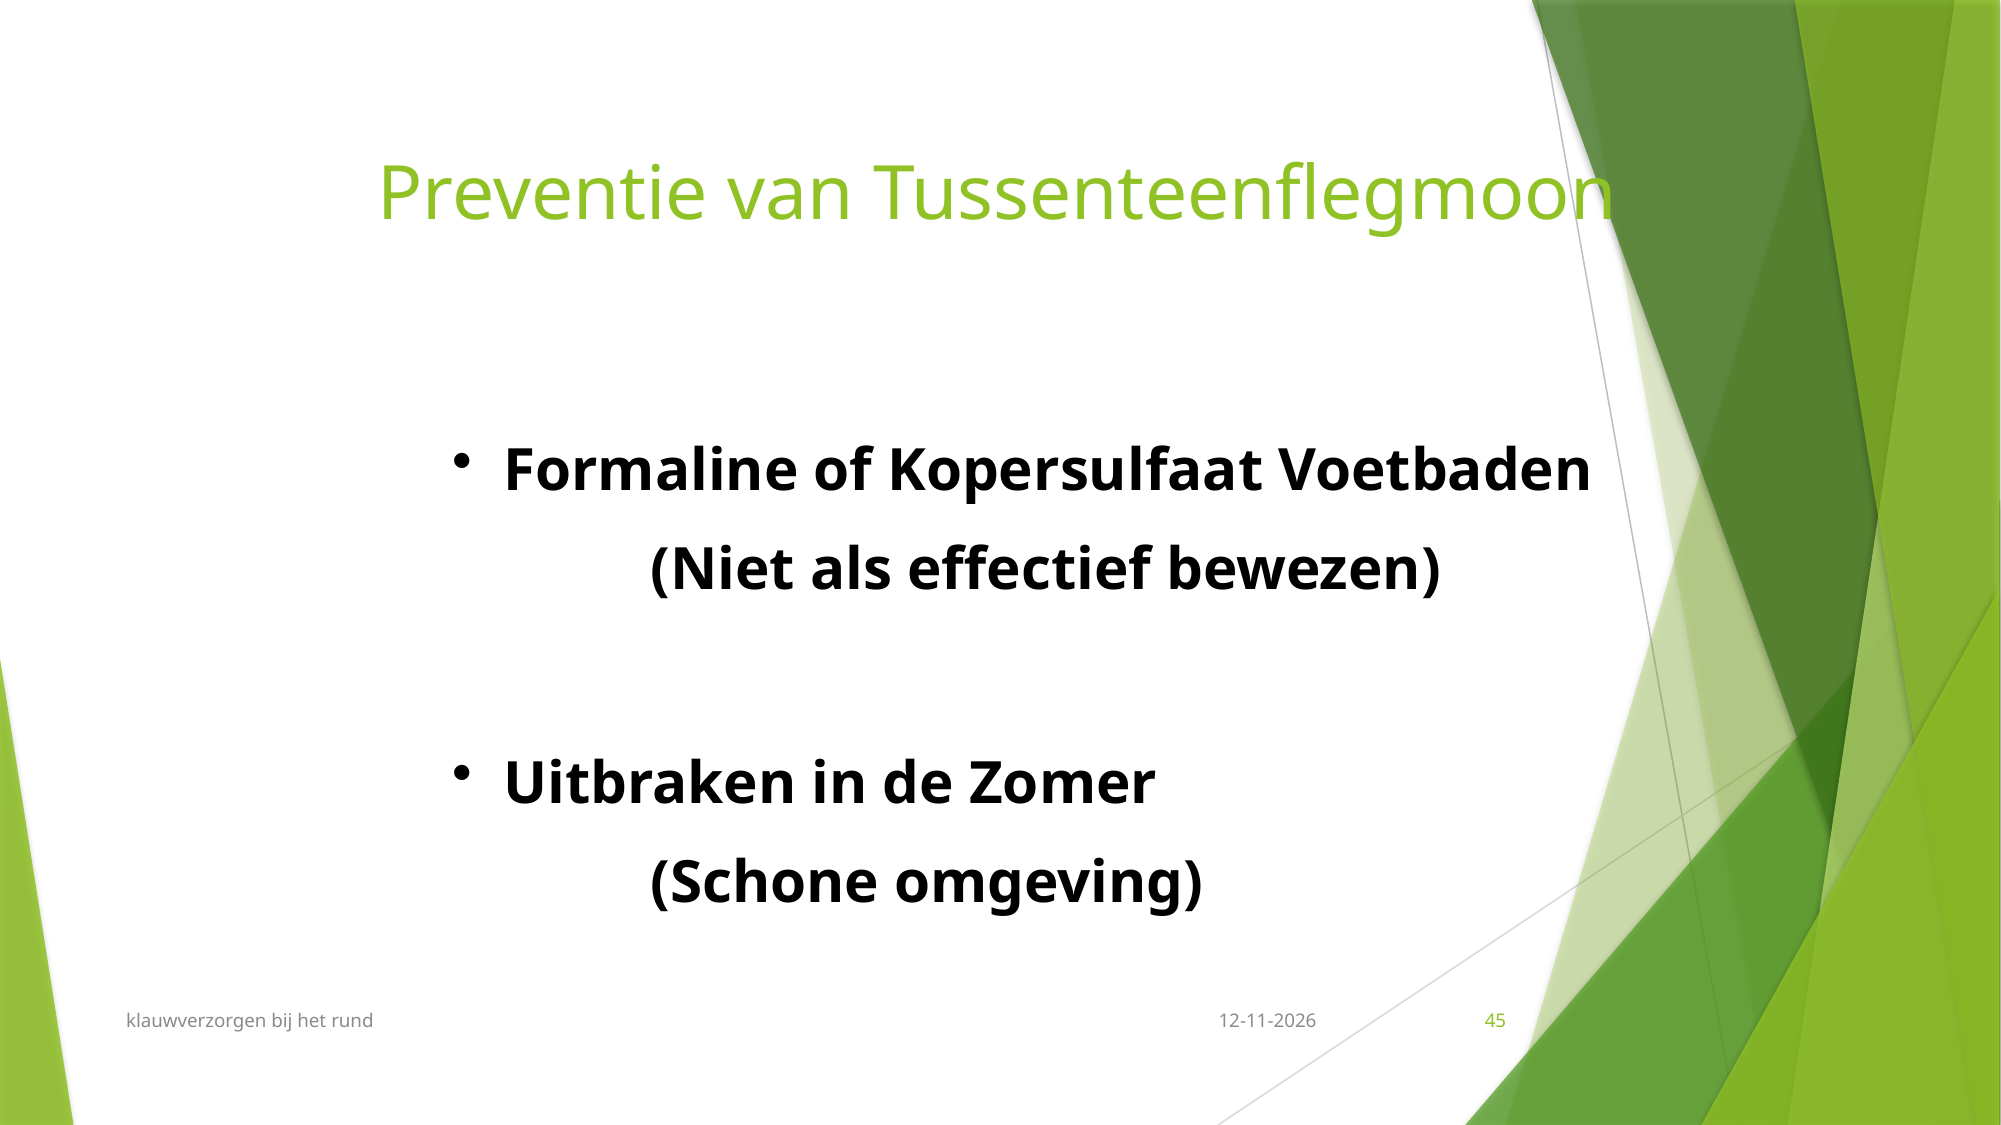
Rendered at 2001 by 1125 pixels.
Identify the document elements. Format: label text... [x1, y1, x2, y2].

footer klauwverzorgen bij het rund [111, 991, 1145, 1051]
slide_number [1181, 991, 1332, 1051]
title Preventie van Tussenteenflegmoon [362, 137, 1638, 325]
text_box Uitbraken in de Zomer (Schone omgeving) [437, 737, 1675, 922]
text_box Formaline of Kopersulfaat Voetbaden (Niet als effectief bewezen) [437, 424, 1688, 609]
slide_number 45 [1409, 991, 1522, 1051]
